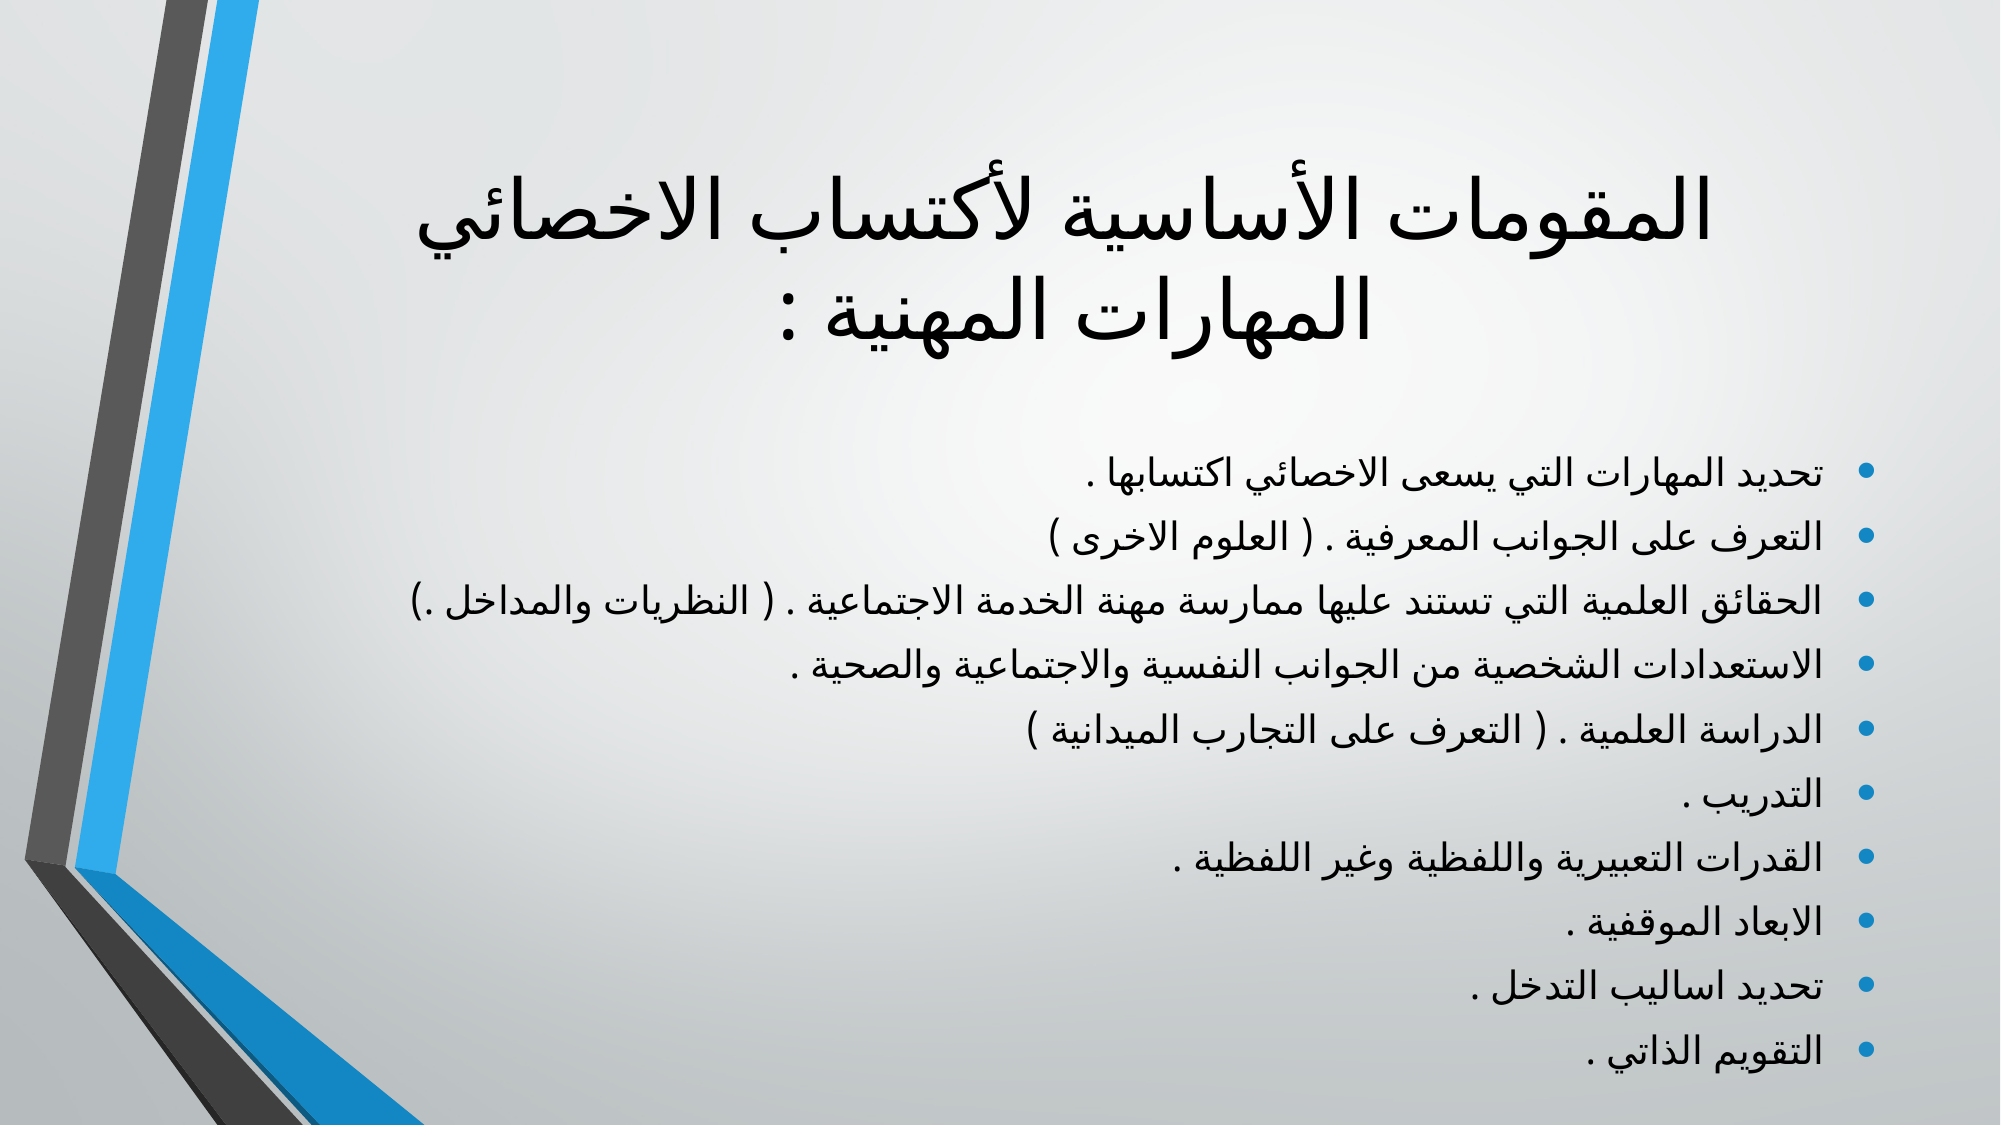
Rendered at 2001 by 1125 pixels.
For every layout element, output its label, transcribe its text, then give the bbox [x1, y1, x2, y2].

list تحديد المهارات التي يسعى الاخصائي اكتسابها . التعرف على الجوانب المعرفية . ( العلوم الاخرى ) الحقائق العلمية التي تستند عليها ممارسة مهنة الخدمة الاجتماعية . ( النظريات والمداخل .) الاستعدادات الشخصية من الجوانب النفسية والاجتماعية والصحية . الدراسة العلمية . ( التعرف على التجارب الميدانية ) التدريب . القدرات التعبيرية واللفظية وغير اللفظية . الابعاد الموقفية . تحديد اساليب التدخل . التقويم الذاتي . [243, 437, 1887, 1082]
title المقومات الأساسية لأكتساب الاخصائي المهارات المهنية : [243, 112, 1887, 400]
